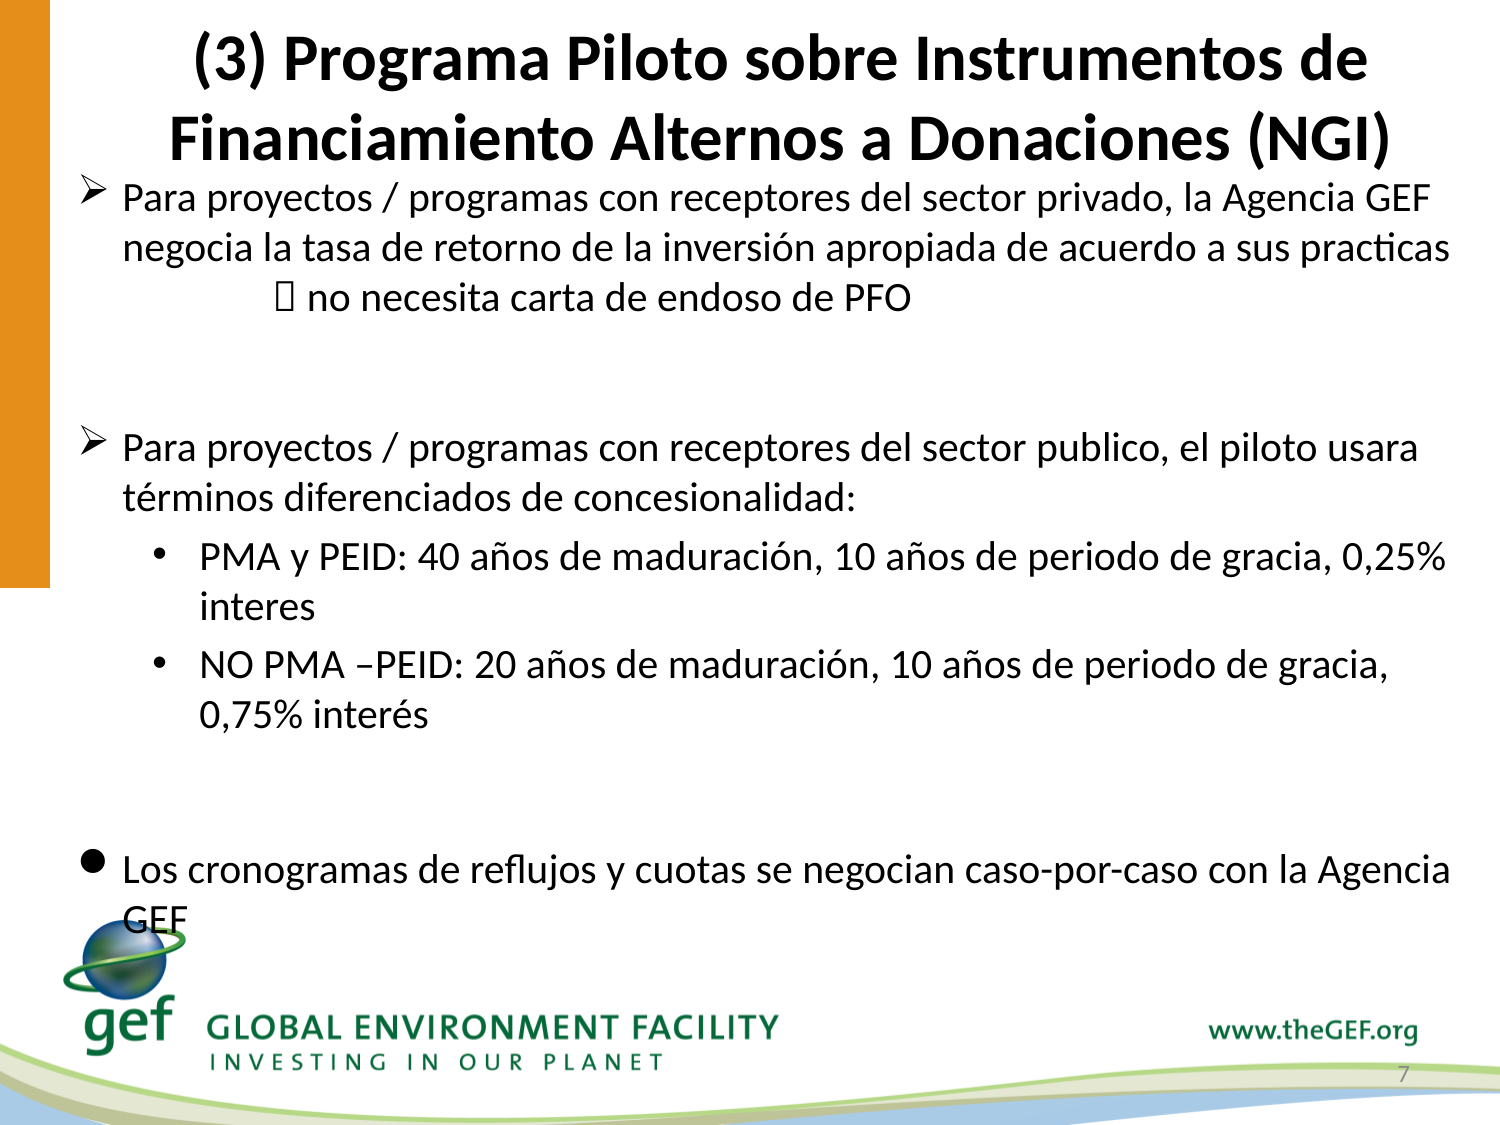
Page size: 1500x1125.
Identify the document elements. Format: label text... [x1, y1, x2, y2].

title (3) Programa Piloto sobre Instrumentos de Financiamiento Alternos a Donaciones (NGI) [137, 0, 1425, 162]
picture [0, 0, 50, 588]
slide_number 7 [1074, 1042, 1425, 1103]
list Para proyectos / programas con receptores del sector privado, la Agencia GEF negocia la tasa de retorno de la inversión apropiada de acuerdo a sus practicas  no necesita carta de endoso de PFO Para proyectos / programas con receptores del sector publico, el piloto usara términos diferenciados de concesionalidad: PMA y PEID: 40 años de maduración, 10 años de periodo de gracia, 0,25% interes NO PMA –PEID: 20 años de maduración, 10 años de periodo de gracia, 0,75% interés Los cronogramas de reflujos y cuotas se negocian caso-por-caso con la Agencia GEF [62, 162, 1500, 913]
picture [0, 920, 1500, 1125]
